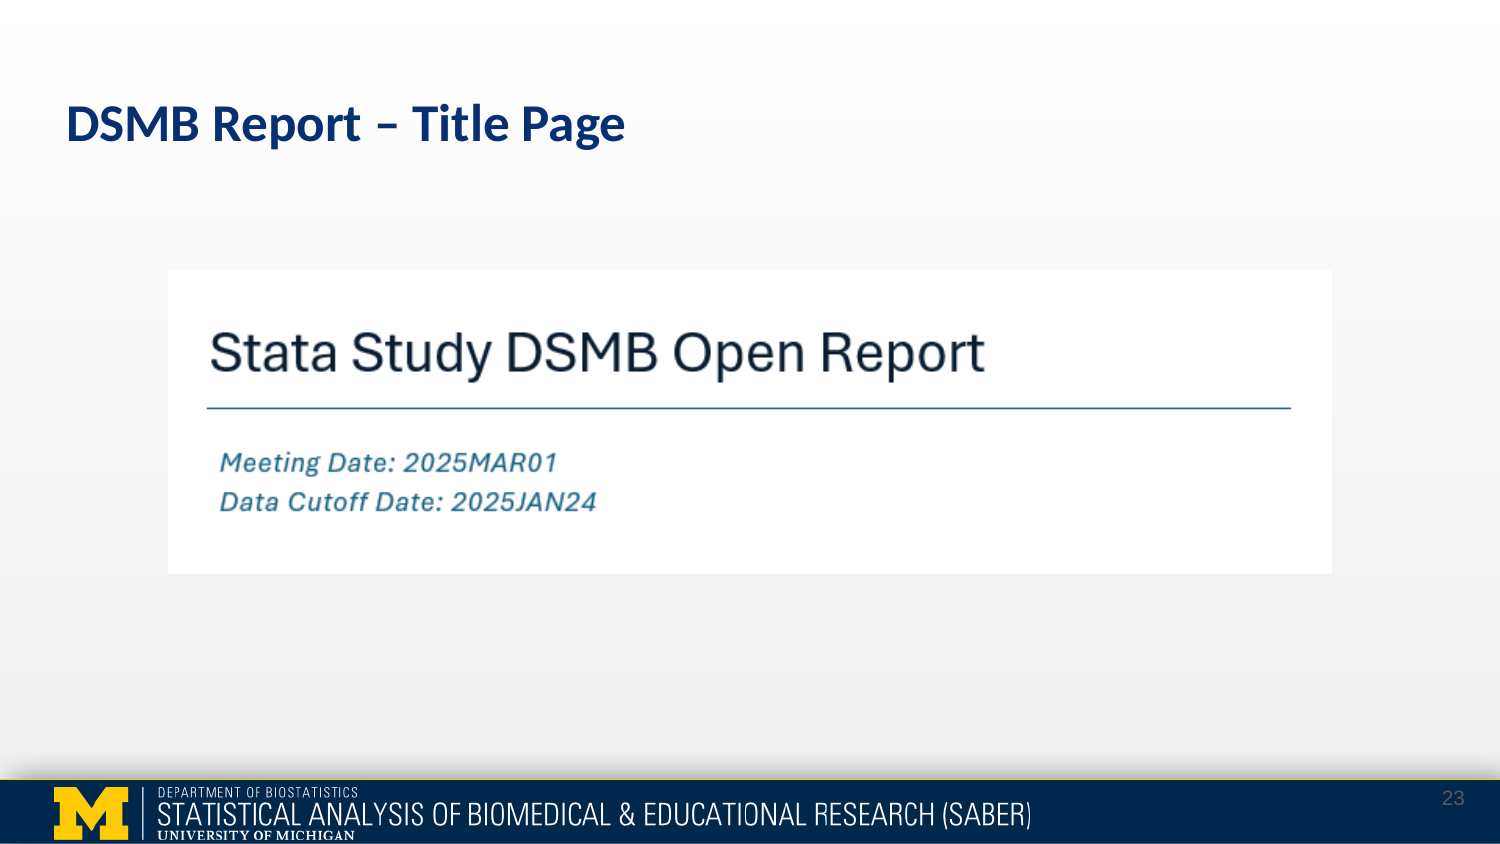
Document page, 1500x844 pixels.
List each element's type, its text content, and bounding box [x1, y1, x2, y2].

picture [168, 269, 1332, 574]
slide_number 23 [1389, 764, 1480, 830]
title DSMB Report – Title Page [51, 72, 1449, 167]
picture [54, 787, 1030, 840]
